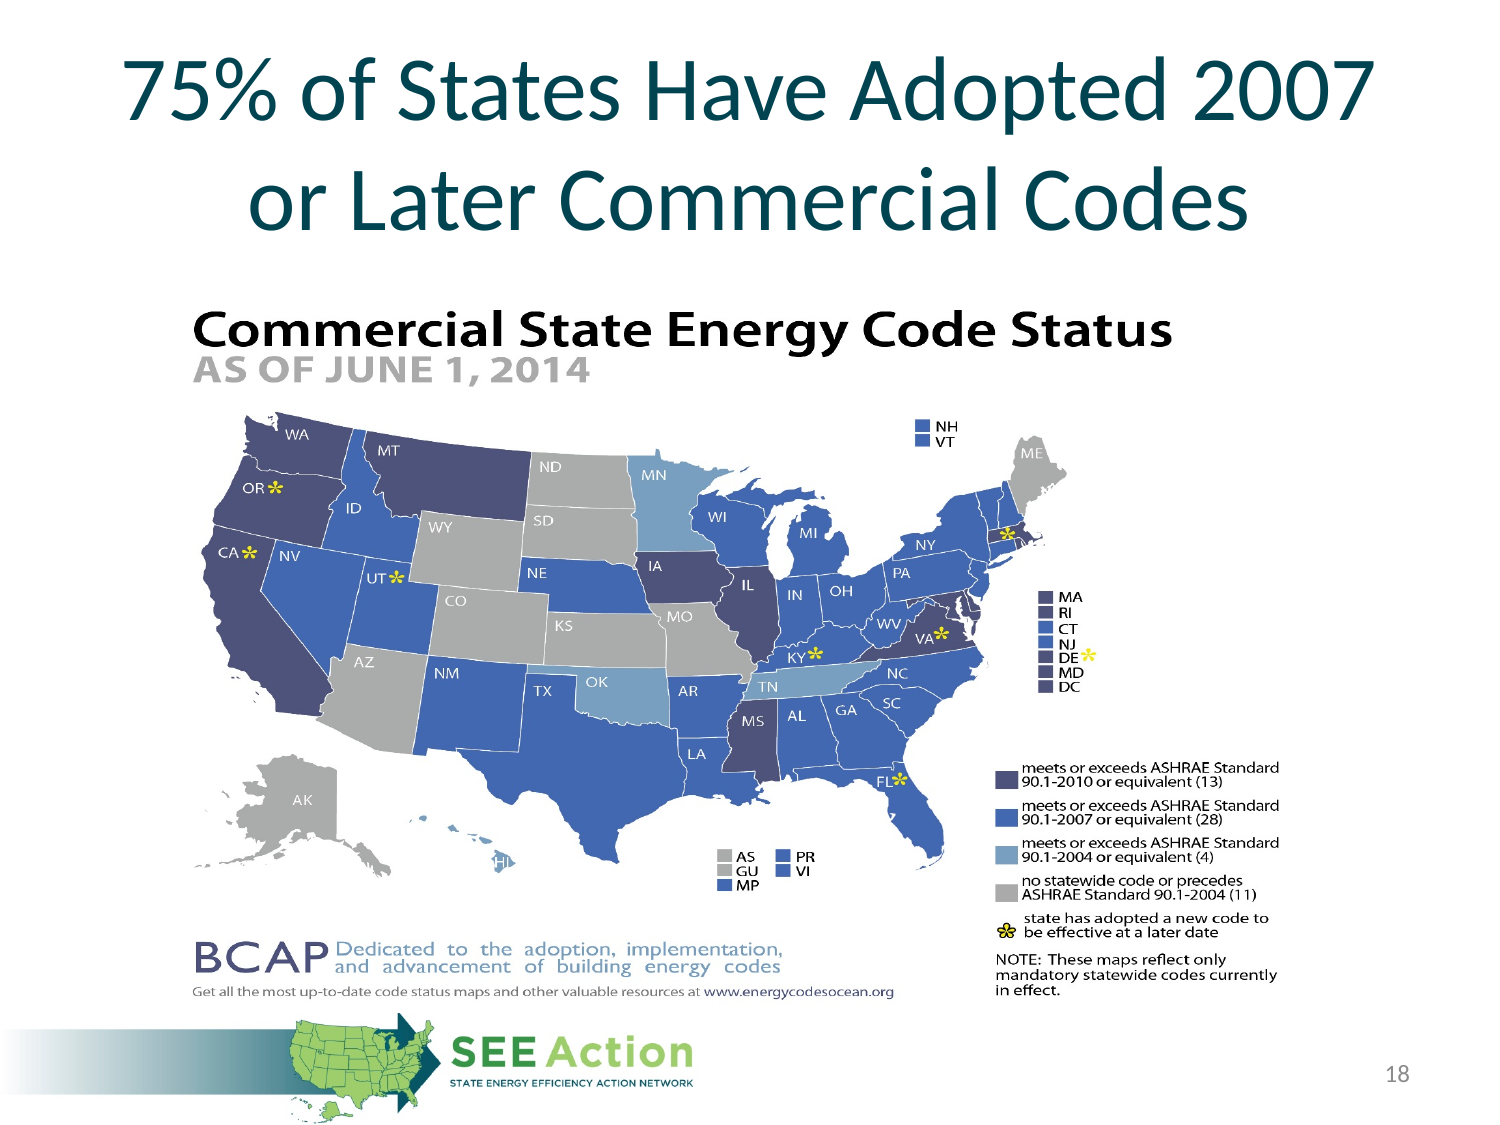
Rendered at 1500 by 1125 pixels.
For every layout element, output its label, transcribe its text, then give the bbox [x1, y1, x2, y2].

picture [0, 1010, 713, 1125]
slide_number 17 [1074, 1042, 1425, 1103]
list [137, 262, 1338, 1013]
title 75% of States Have Adopted 2007 or Later Commercial Codes [74, 44, 1426, 233]
